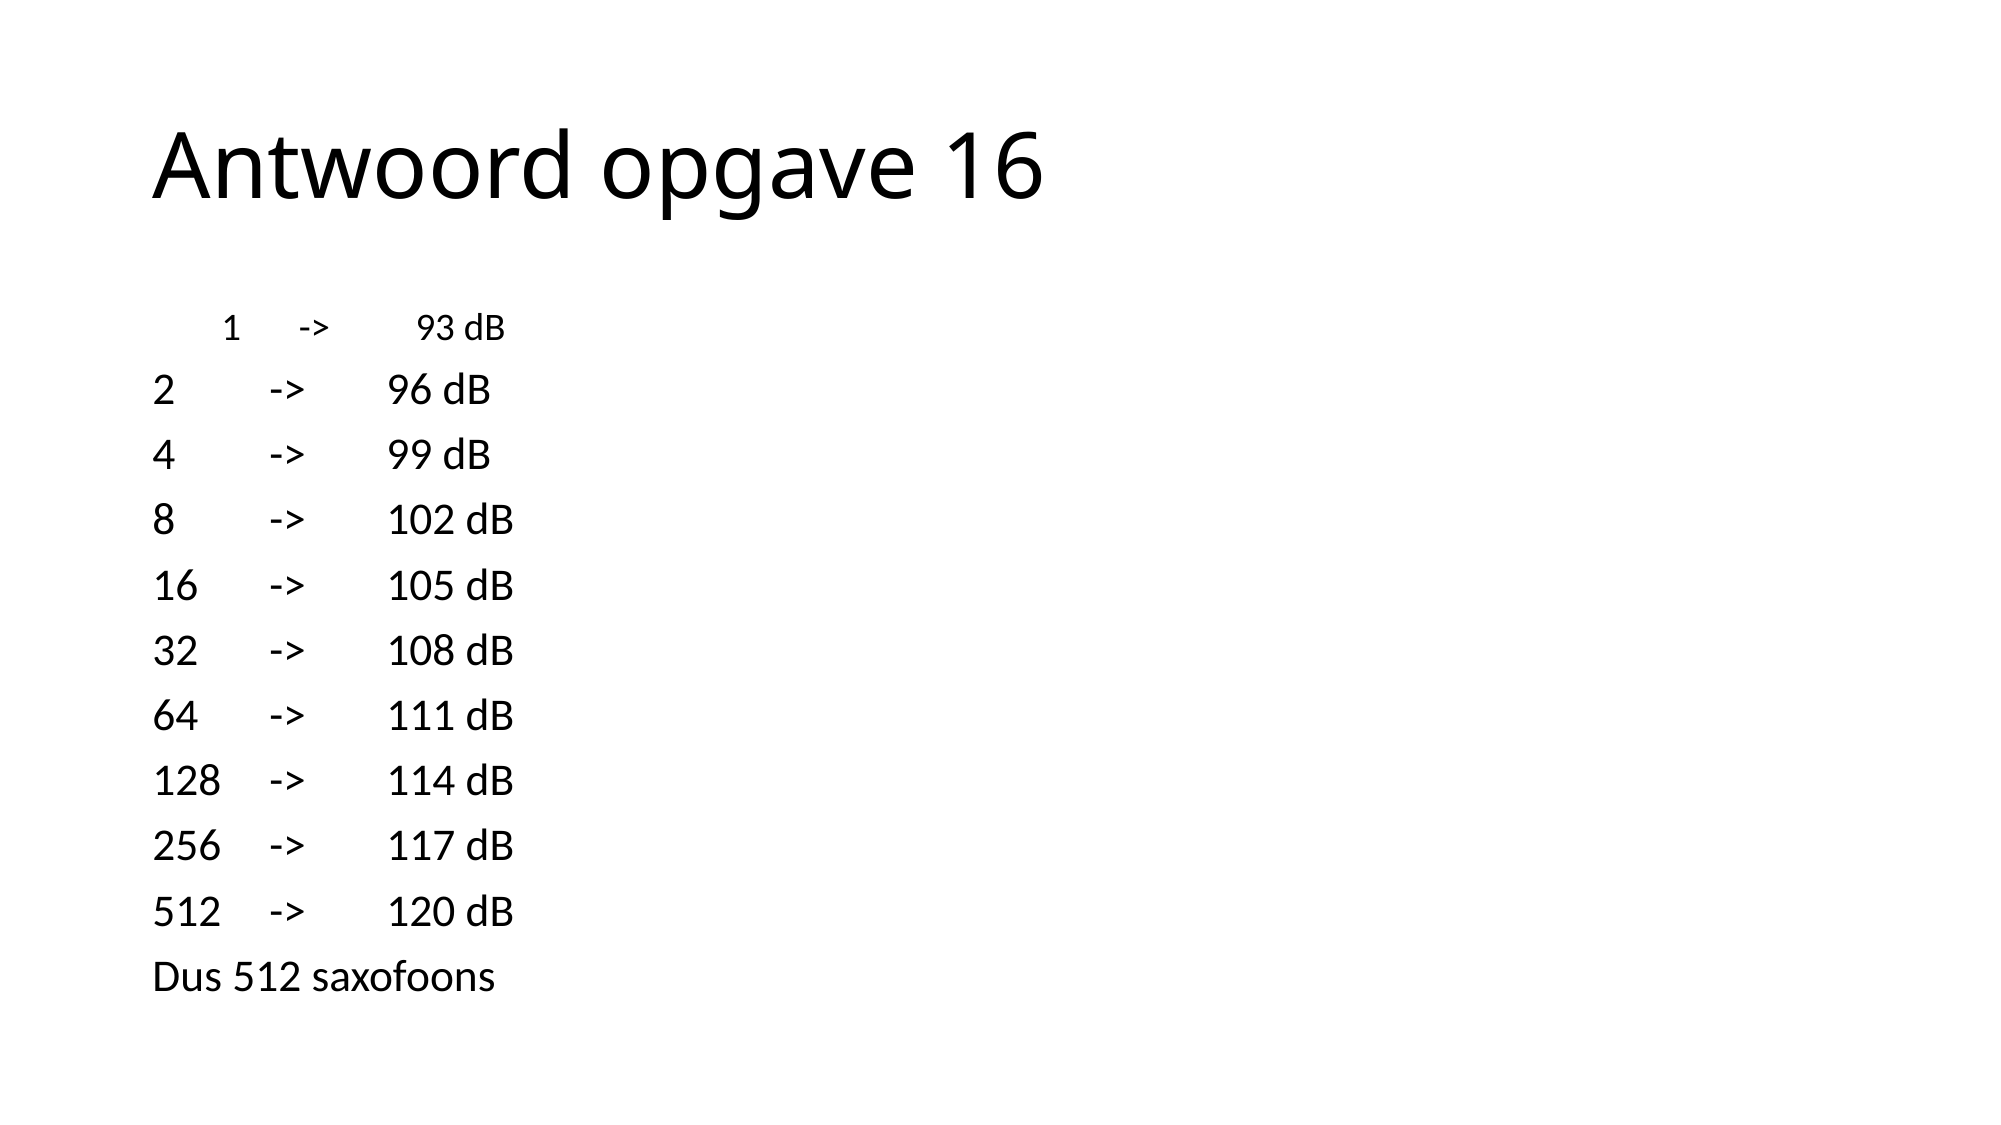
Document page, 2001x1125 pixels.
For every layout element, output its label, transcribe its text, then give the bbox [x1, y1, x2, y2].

list -> 93 dB 2 -> 96 dB 4 -> 99 dB 8 -> 102 dB 16 -> 105 dB 32 -> 108 dB 64 -> 111 dB 128 -> 114 dB 256 -> 117 dB 512 -> 120 dB Dus 512 saxofoons [137, 299, 1863, 1014]
title Antwoord opgave 16 [137, 59, 1863, 278]
